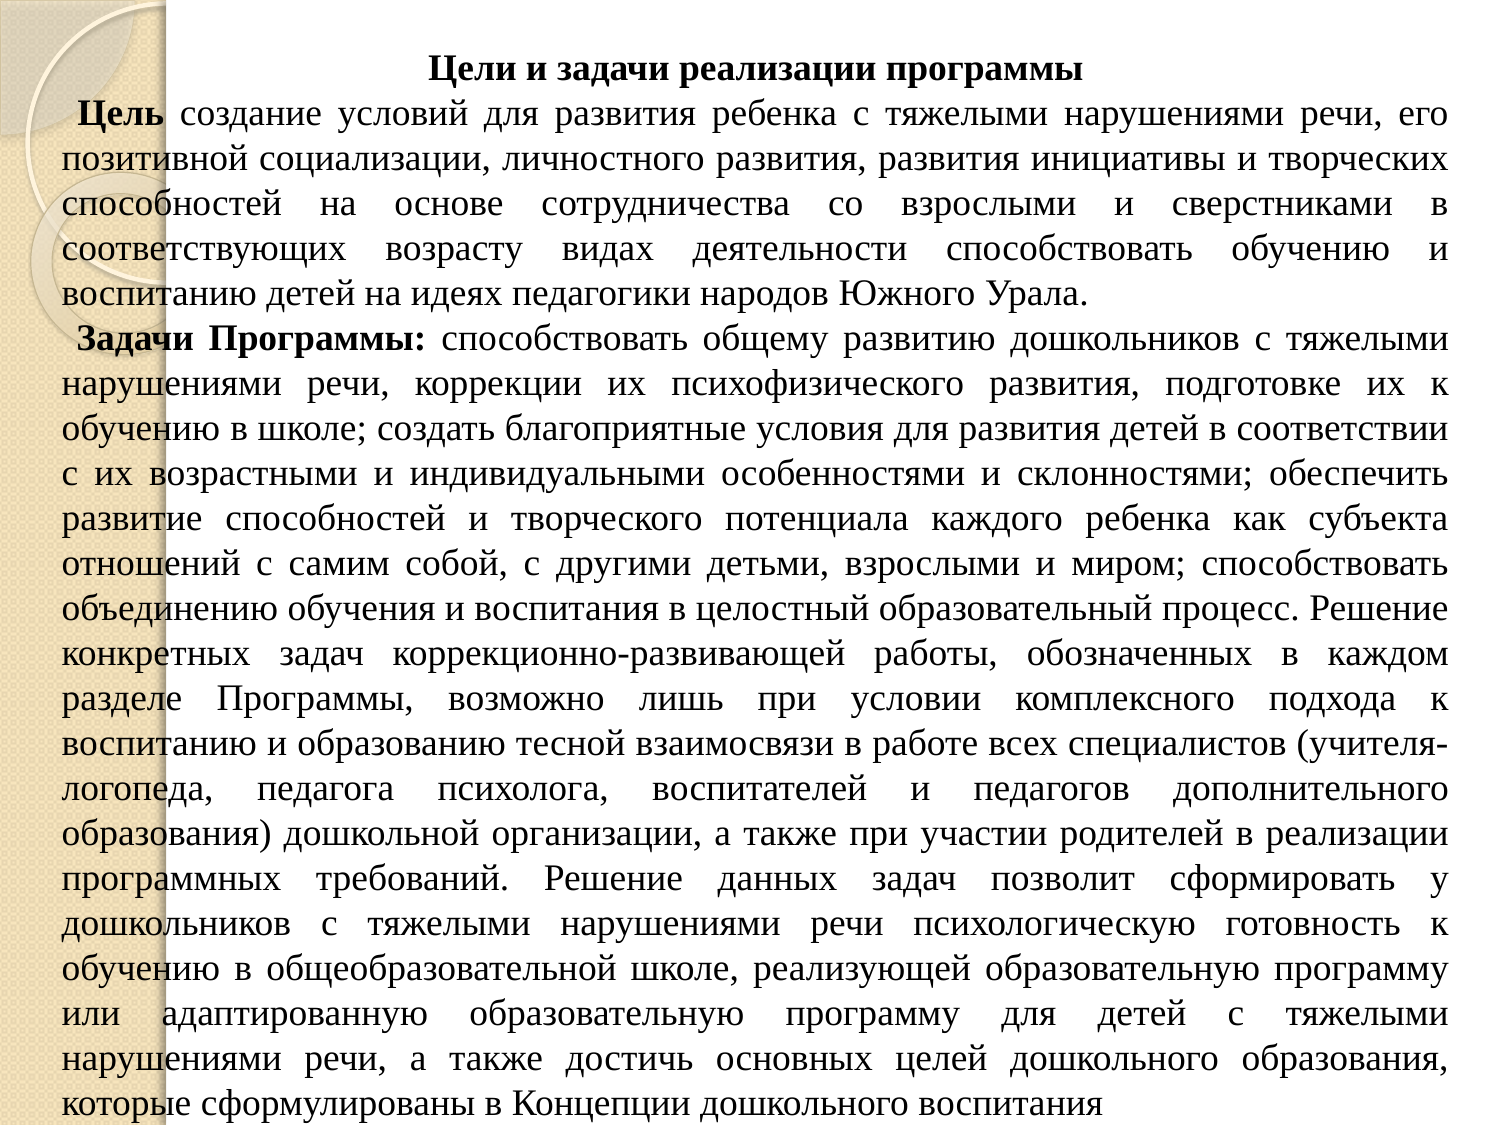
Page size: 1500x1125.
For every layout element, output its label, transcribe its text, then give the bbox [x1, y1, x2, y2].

text_box Цели и задачи реализации программы Цель создание условий для развития ребенка с тяжелыми нарушениями речи, его позитивной социализации, личностного развития, развития инициативы и творческих способностей на основе сотрудничества со взрослыми и сверстниками в соответствующих возрасту видах деятельности способствовать обучению и воспитанию детей на идеях педагогики народов Южного Урала. Задачи Программы: способствовать общему развитию дошкольников с тяжелыми нарушениями речи, коррекции их психофизического развития, подготовке их к обучению в школе; создать благоприятные условия для развития детей в соответствии с их возрастными и индивидуальными особенностями и склонностями; обеспечить развитие способностей и творческого потенциала каждого ребенка как субъекта отношений с самим собой, с другими детьми, взрослыми и миром; способствовать объединению обучения и воспитания в целостный образовательный процесс. Решение конкретных задач коррекционно-развивающей работы, обозначенных в каждом разделе Программы, возможно лишь при условии комплексного подхода к воспитанию и образованию тесной взаимосвязи в работе всех специалистов (учителя-логопеда, педагога психолога, воспитателей и педагогов дополнительного образования) дошкольной организации, а также при участии родителей в реализации программных требований. Решение данных задач позволит сформировать у дошкольников с тяжелыми нарушениями речи психологическую готовность к обучению в общеобразовательной школе, реализующей образовательную программу или адаптированную образовательную программу для детей с тяжелыми нарушениями речи, а также достичь основных целей дошкольного образования, которые сформулированы в Концепции дошкольного воспитания [46, 35, 1465, 1125]
